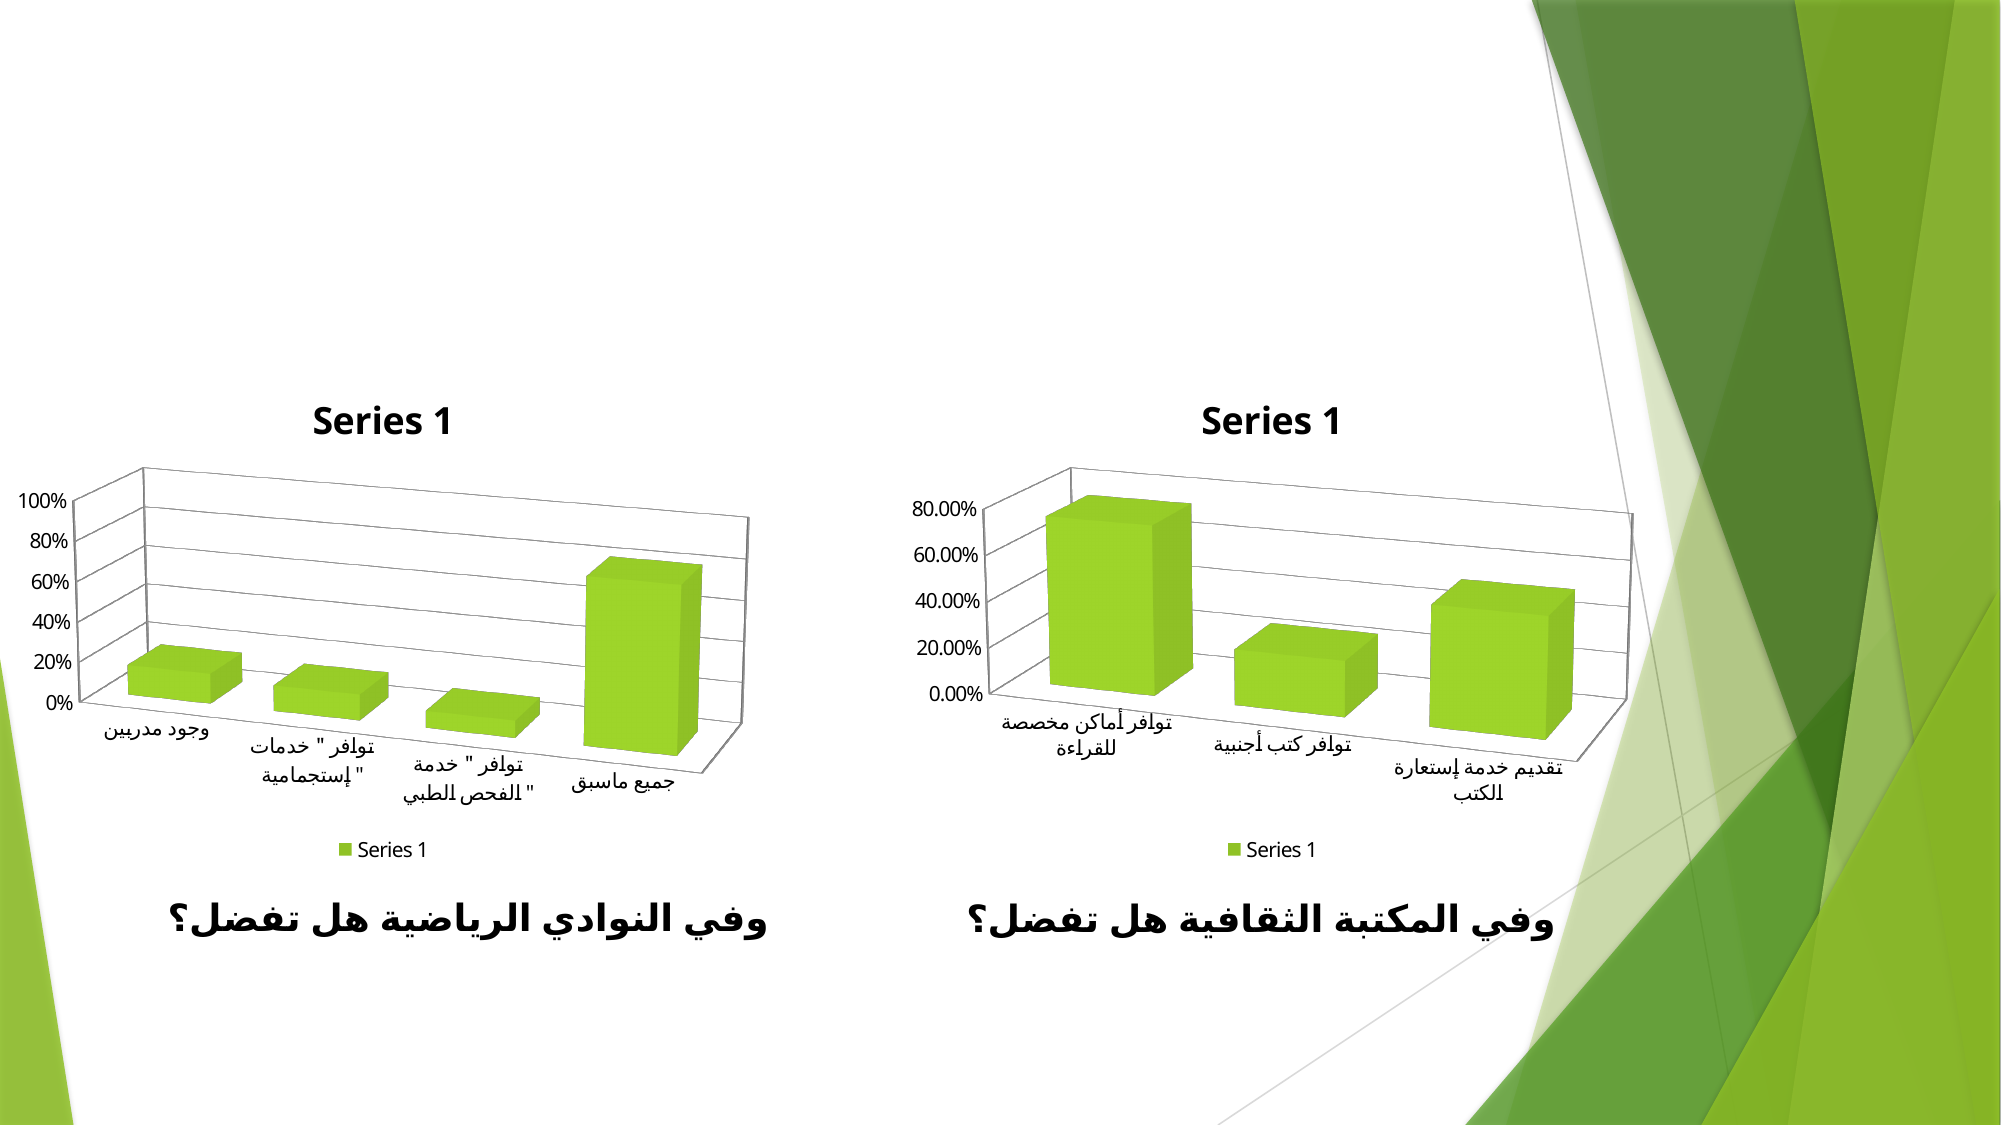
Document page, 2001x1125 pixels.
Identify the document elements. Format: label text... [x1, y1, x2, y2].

text_box [0, 0, 2000, 75]
chart [839, 364, 1706, 870]
chart [0, 364, 817, 870]
text_box وفي المكتبة الثقافية هل تفضل؟ [850, 887, 1571, 948]
text_box وفي النوادي الرياضية هل تفضل؟ [66, 886, 784, 947]
